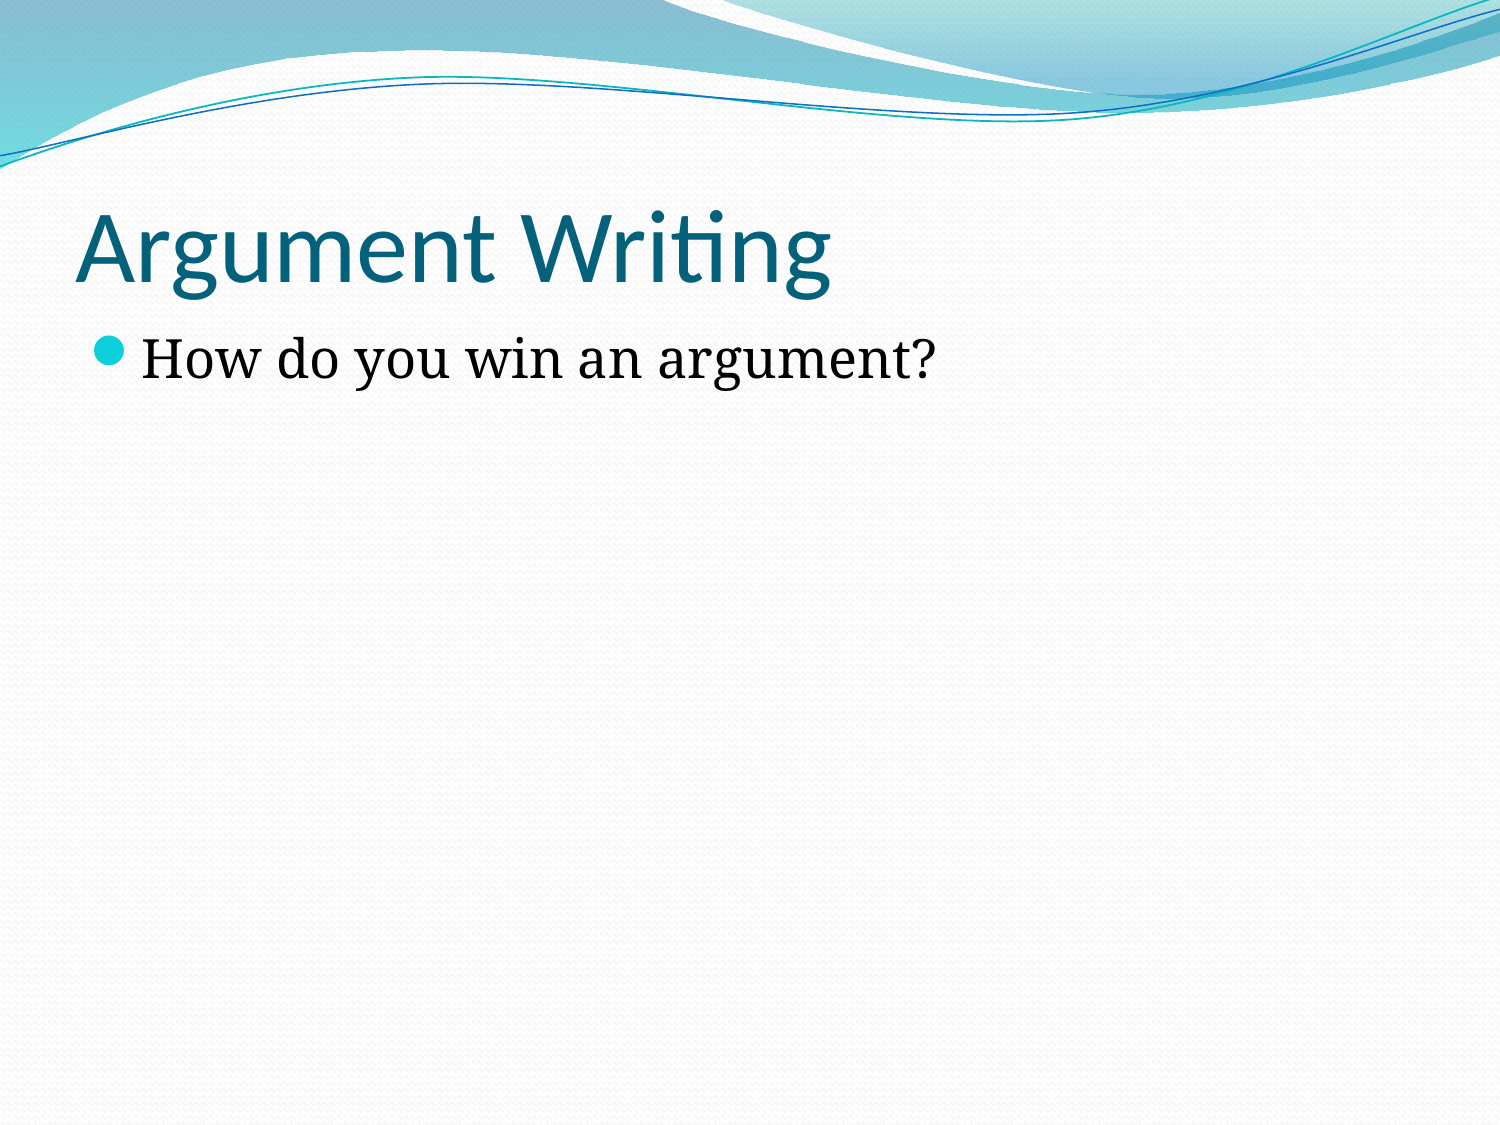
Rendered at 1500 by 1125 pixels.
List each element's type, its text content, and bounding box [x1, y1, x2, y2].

list How do you win an argument? [75, 317, 1425, 1038]
title Argument Writing [75, 115, 1425, 303]
